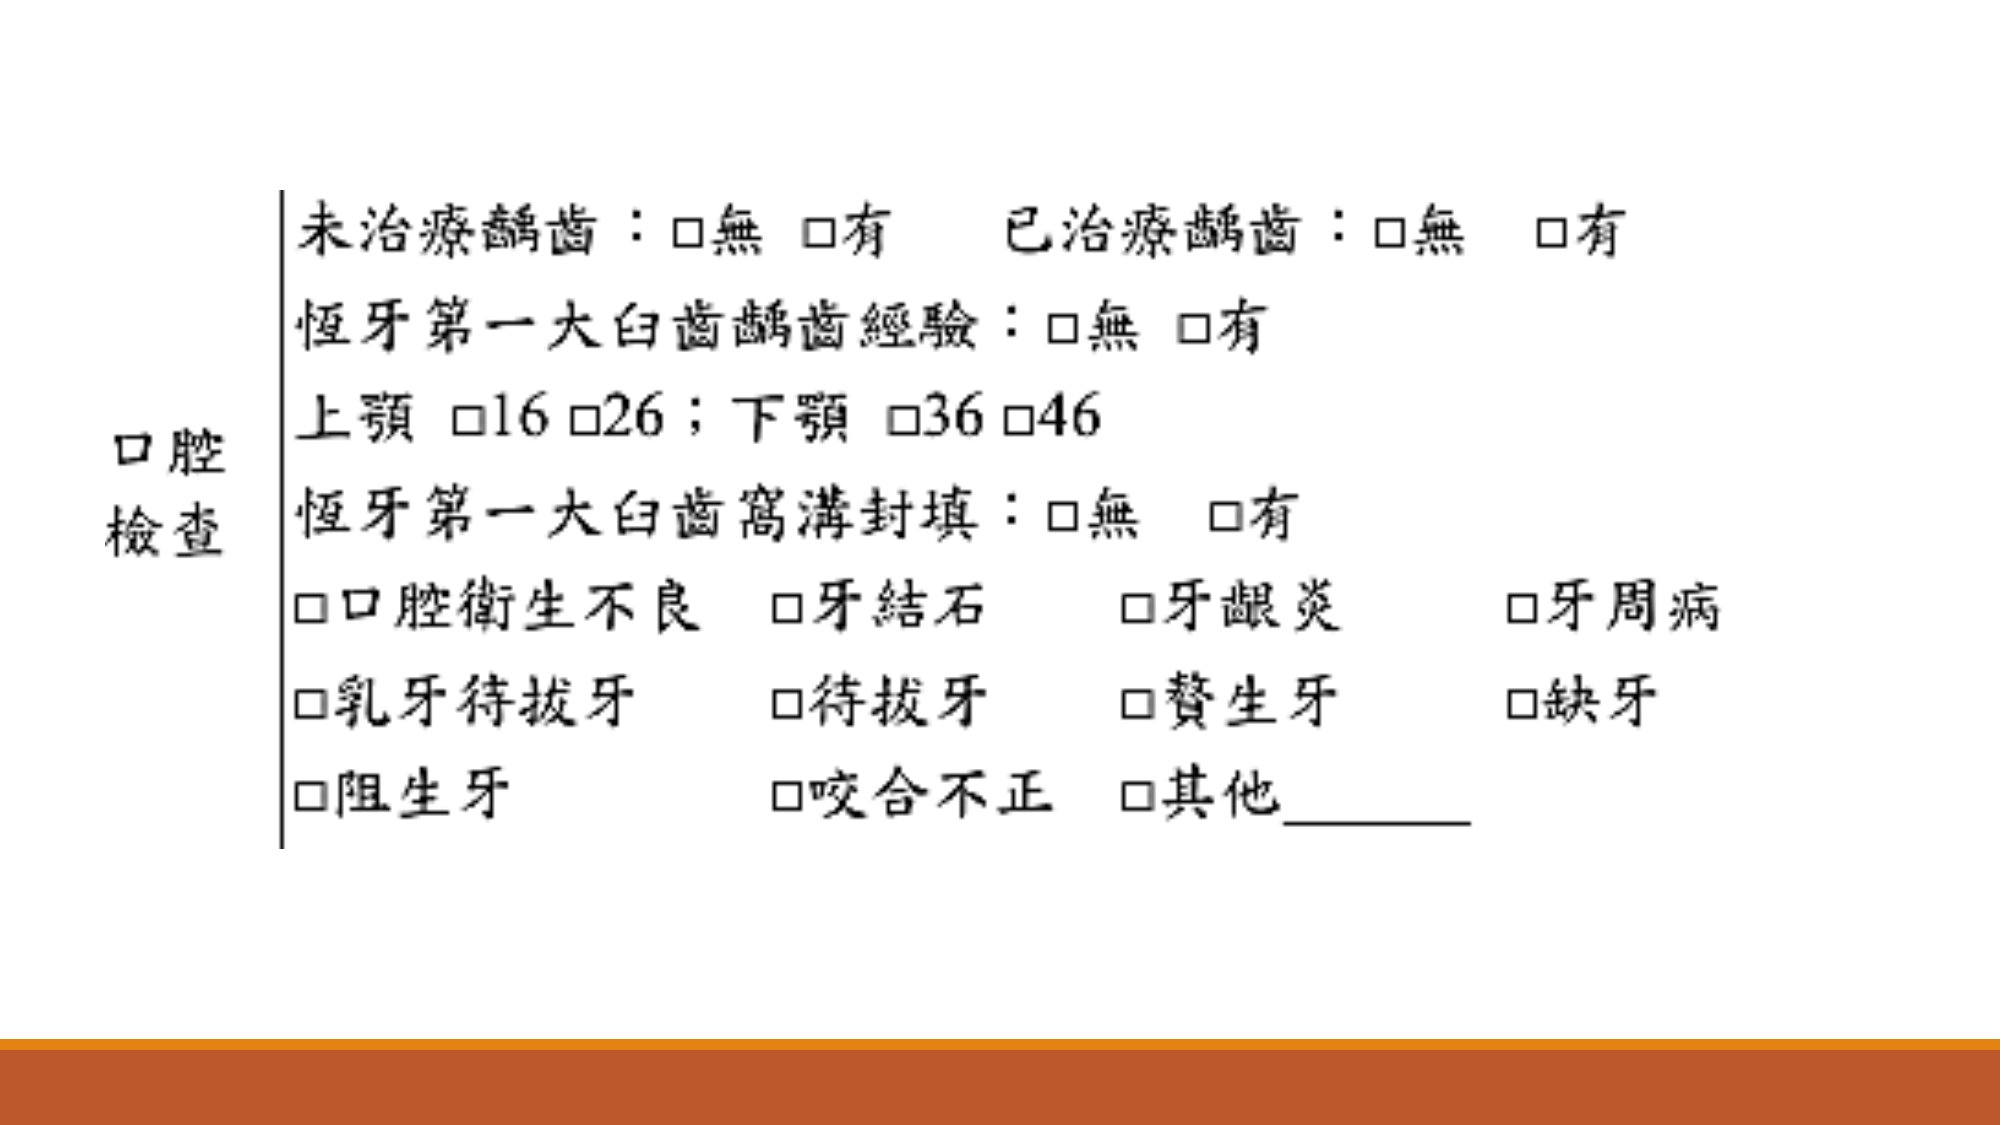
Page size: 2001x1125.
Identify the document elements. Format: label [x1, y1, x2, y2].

text_box [0, 1051, 2000, 1125]
list [104, 190, 1895, 849]
text_box [0, 1038, 2000, 1051]
